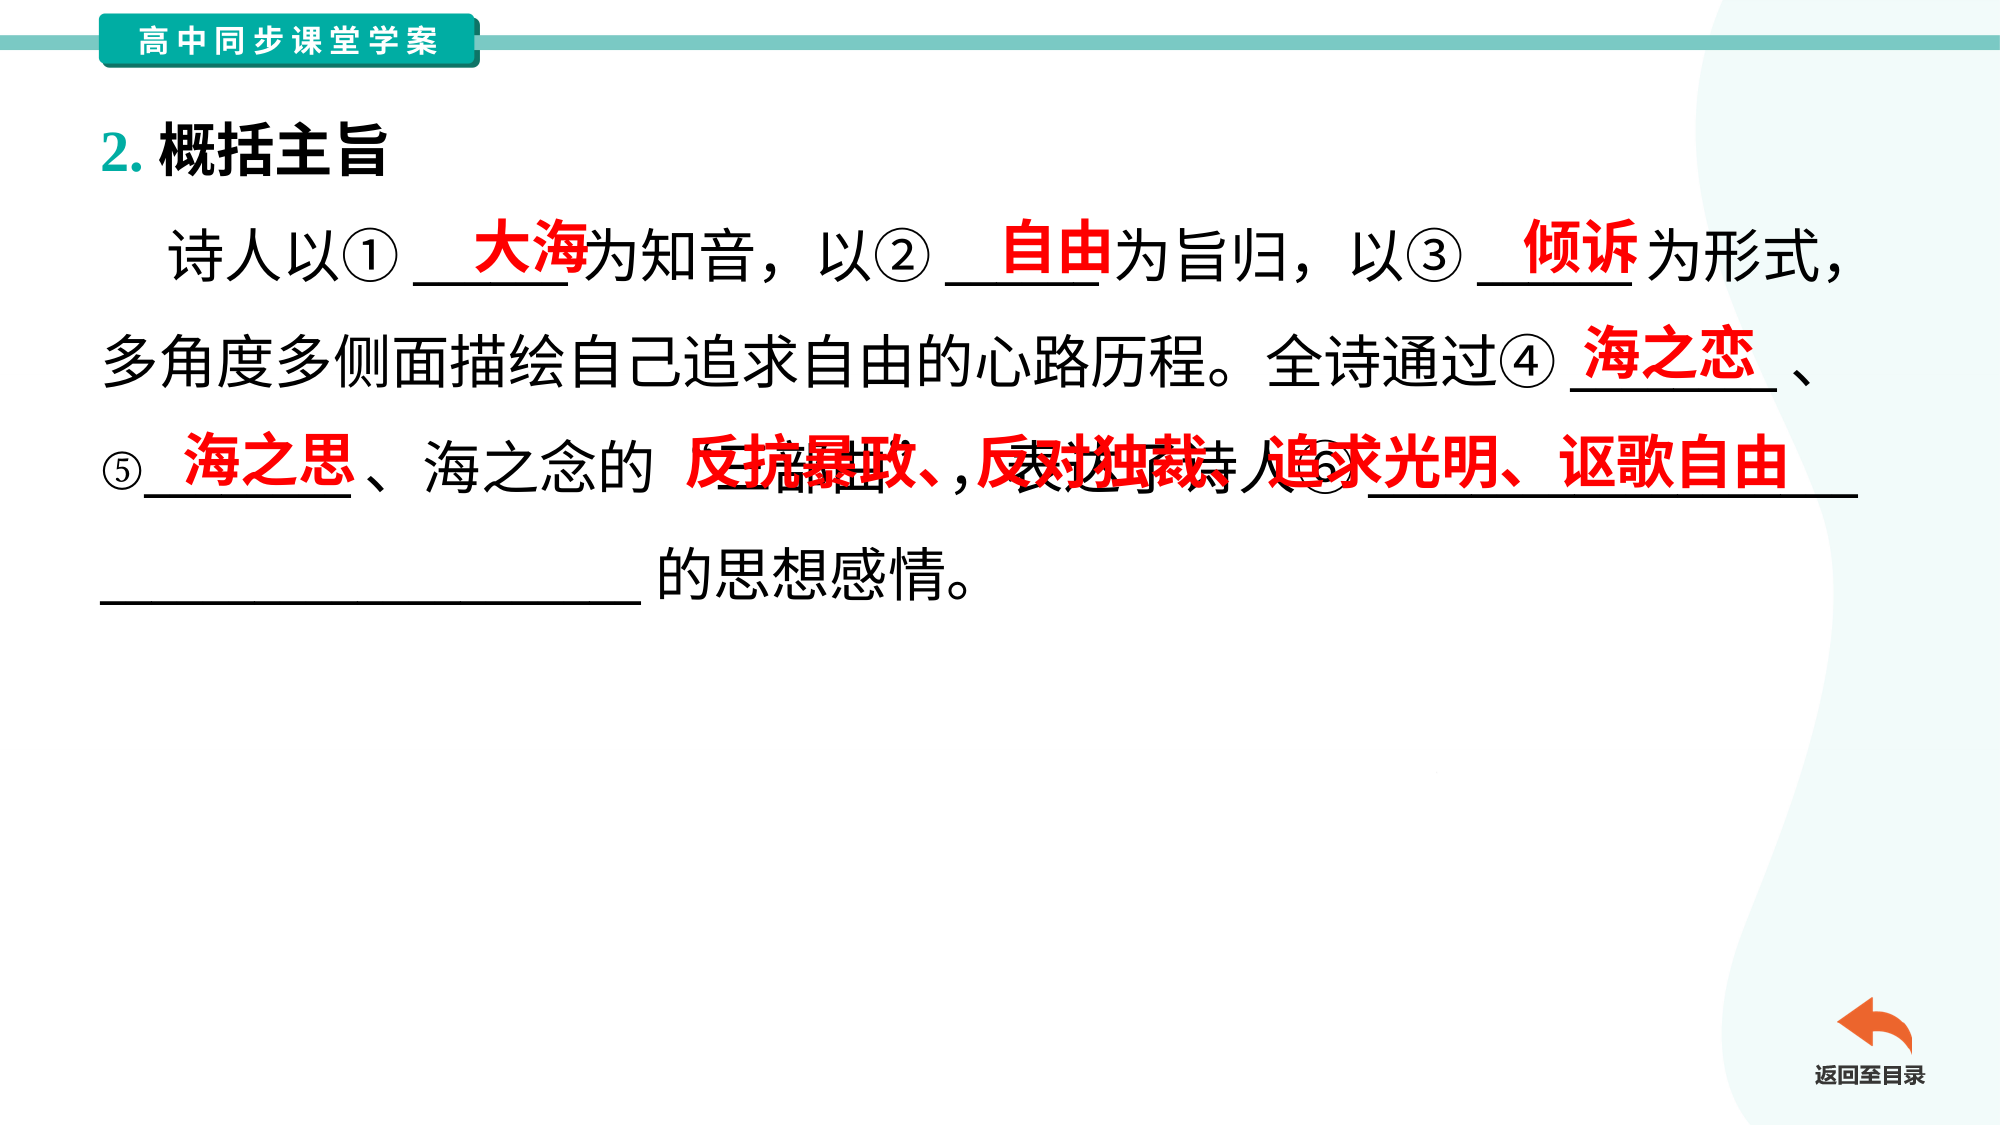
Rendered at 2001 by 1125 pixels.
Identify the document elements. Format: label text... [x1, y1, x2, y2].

text_box 反抗暴政、反对独裁、追求光明、讴歌自由 [100, 390, 1899, 601]
text_box 2.概括主旨 诗人以①______为知音，以②______为旨归，以③______为形式， 多角度多侧面描绘自己追求自由的心路历程。全诗通过④________、 ⑤________、海之念的“三部曲”，表达了诗人⑥___________________ _____________________的思想感情。 [100, 601, 1899, 608]
picture [0, 0, 2000, 1125]
text_box 大海 [452, 178, 612, 281]
text_box 倾诉 [1502, 178, 1662, 281]
text_box 2.概括主旨 诗人以①______为知音，以②______为旨归，以③______为形式， 多角度多侧面描绘自己追求自由的心路历程。全诗通过④________、 ⑤________、海之念的“三部曲”，表达了诗人⑥___________________ _____________________的思想感情。 [100, 76, 1899, 390]
text_box 自由 [977, 178, 1137, 281]
text_box 海之恋 [1560, 284, 1779, 387]
